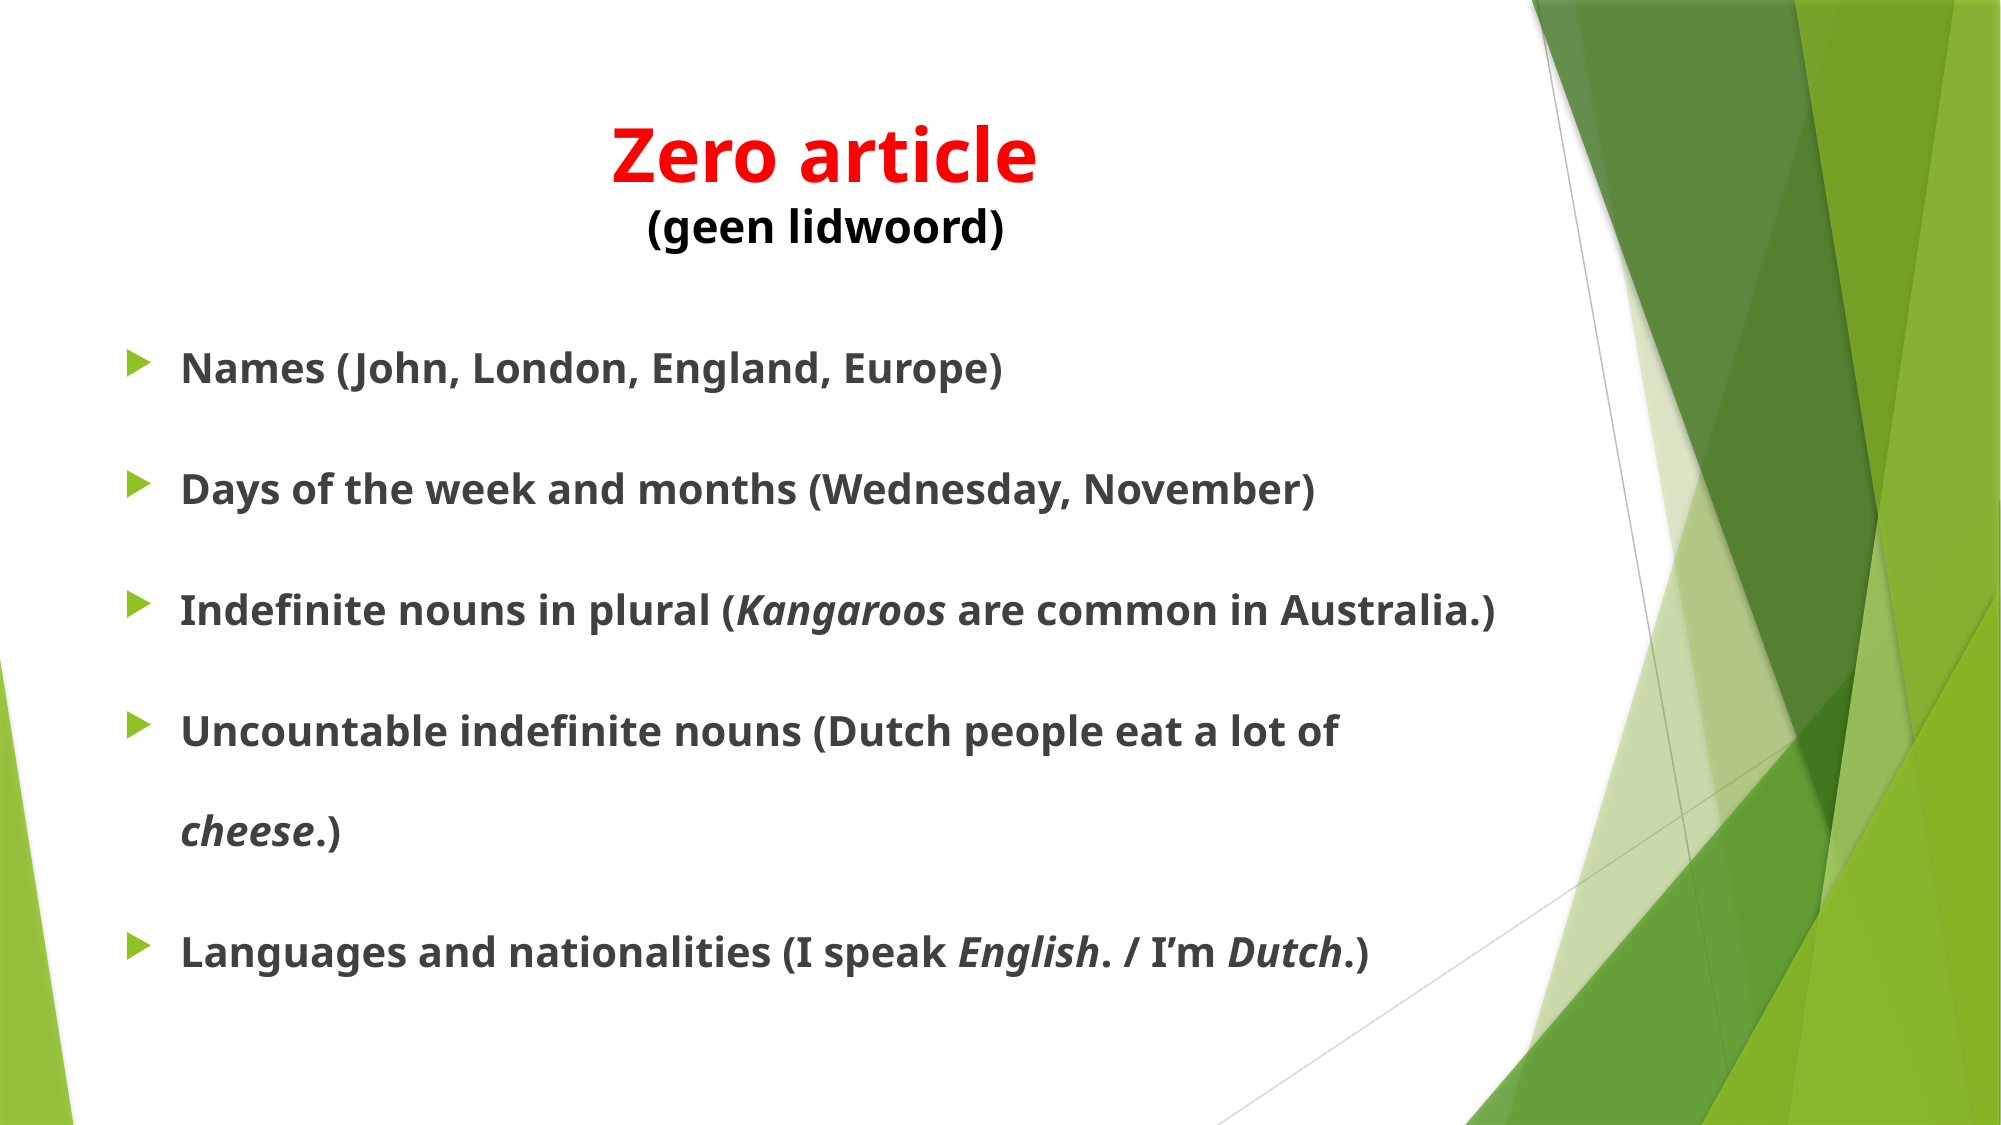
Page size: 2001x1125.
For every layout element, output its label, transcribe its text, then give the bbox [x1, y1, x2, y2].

list Names (John, London, England, Europe) Days of the week and months (Wednesday, November) Indefinite nouns in plural (Kangaroos are common in Australia.) Uncountable indefinite nouns (Dutch people eat a lot of cheese.) Languages and nationalities (I speak English. / I’m Dutch.) [108, 284, 1522, 991]
title Zero article (geen lidwoord) [130, 99, 1522, 266]
